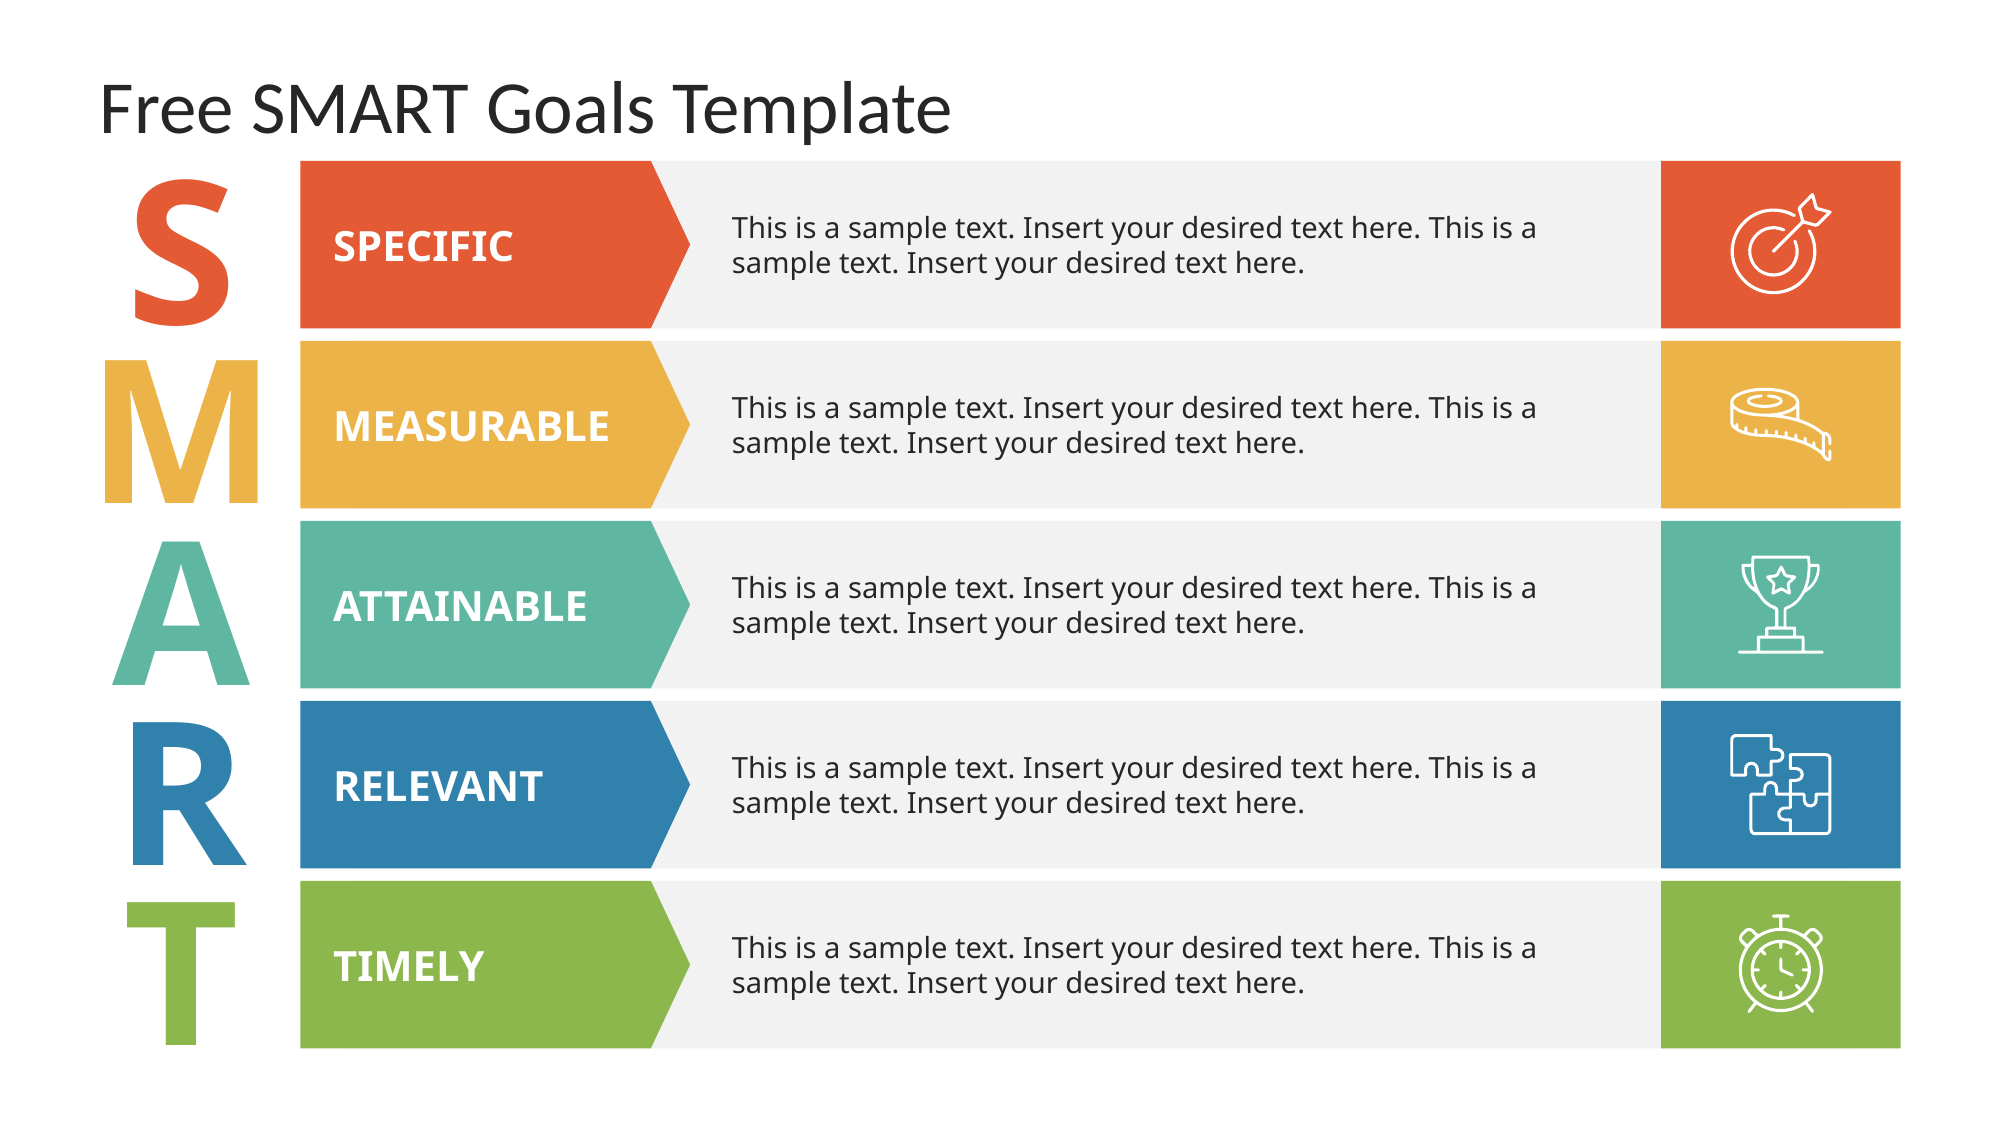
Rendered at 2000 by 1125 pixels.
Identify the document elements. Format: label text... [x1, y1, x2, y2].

text_box M [87, 339, 276, 508]
text_box S [87, 160, 276, 329]
text_box [653, 162, 1659, 330]
text_box [1659, 159, 1903, 330]
text_box [298, 158, 693, 331]
text_box ATTAINABLE [333, 561, 630, 648]
text_box [298, 518, 693, 691]
text_box [1659, 519, 1903, 690]
text_box This is a sample text. Insert your desired text here. This is a sample text. Insert your desired text here. [731, 902, 1603, 1027]
text_box This is a sample text. Insert your desired text here. This is a sample text. Insert your desired text here. [731, 182, 1603, 307]
text_box TIMELY [333, 921, 630, 1008]
text_box RELEVANT [333, 741, 630, 828]
text_box [1659, 339, 1903, 510]
text_box [653, 879, 1659, 1050]
text_box A [87, 521, 276, 690]
text_box [1659, 699, 1903, 870]
text_box [1659, 879, 1903, 1050]
text_box This is a sample text. Insert your desired text here. This is a sample text. Insert your desired text here. [731, 362, 1603, 487]
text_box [1729, 192, 1832, 297]
text_box [653, 519, 1659, 690]
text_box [1730, 387, 1832, 462]
text_box This is a sample text. Insert your desired text here. This is a sample text. Insert your desired text here. [731, 542, 1603, 667]
text_box This is a sample text. Insert your desired text here. This is a sample text. Insert your desired text here. [731, 722, 1603, 847]
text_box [1730, 733, 1832, 836]
text_box [298, 698, 693, 871]
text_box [1737, 555, 1825, 654]
title Free SMART Goals Template [99, 45, 1900, 162]
text_box T [87, 881, 276, 1050]
text_box MEASURABLE [333, 381, 630, 468]
text_box [298, 338, 693, 511]
text_box [653, 339, 1659, 510]
text_box SPECIFIC [333, 201, 630, 288]
text_box [298, 878, 693, 1051]
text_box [1737, 914, 1825, 1015]
text_box R [87, 701, 276, 870]
text_box [653, 699, 1659, 870]
